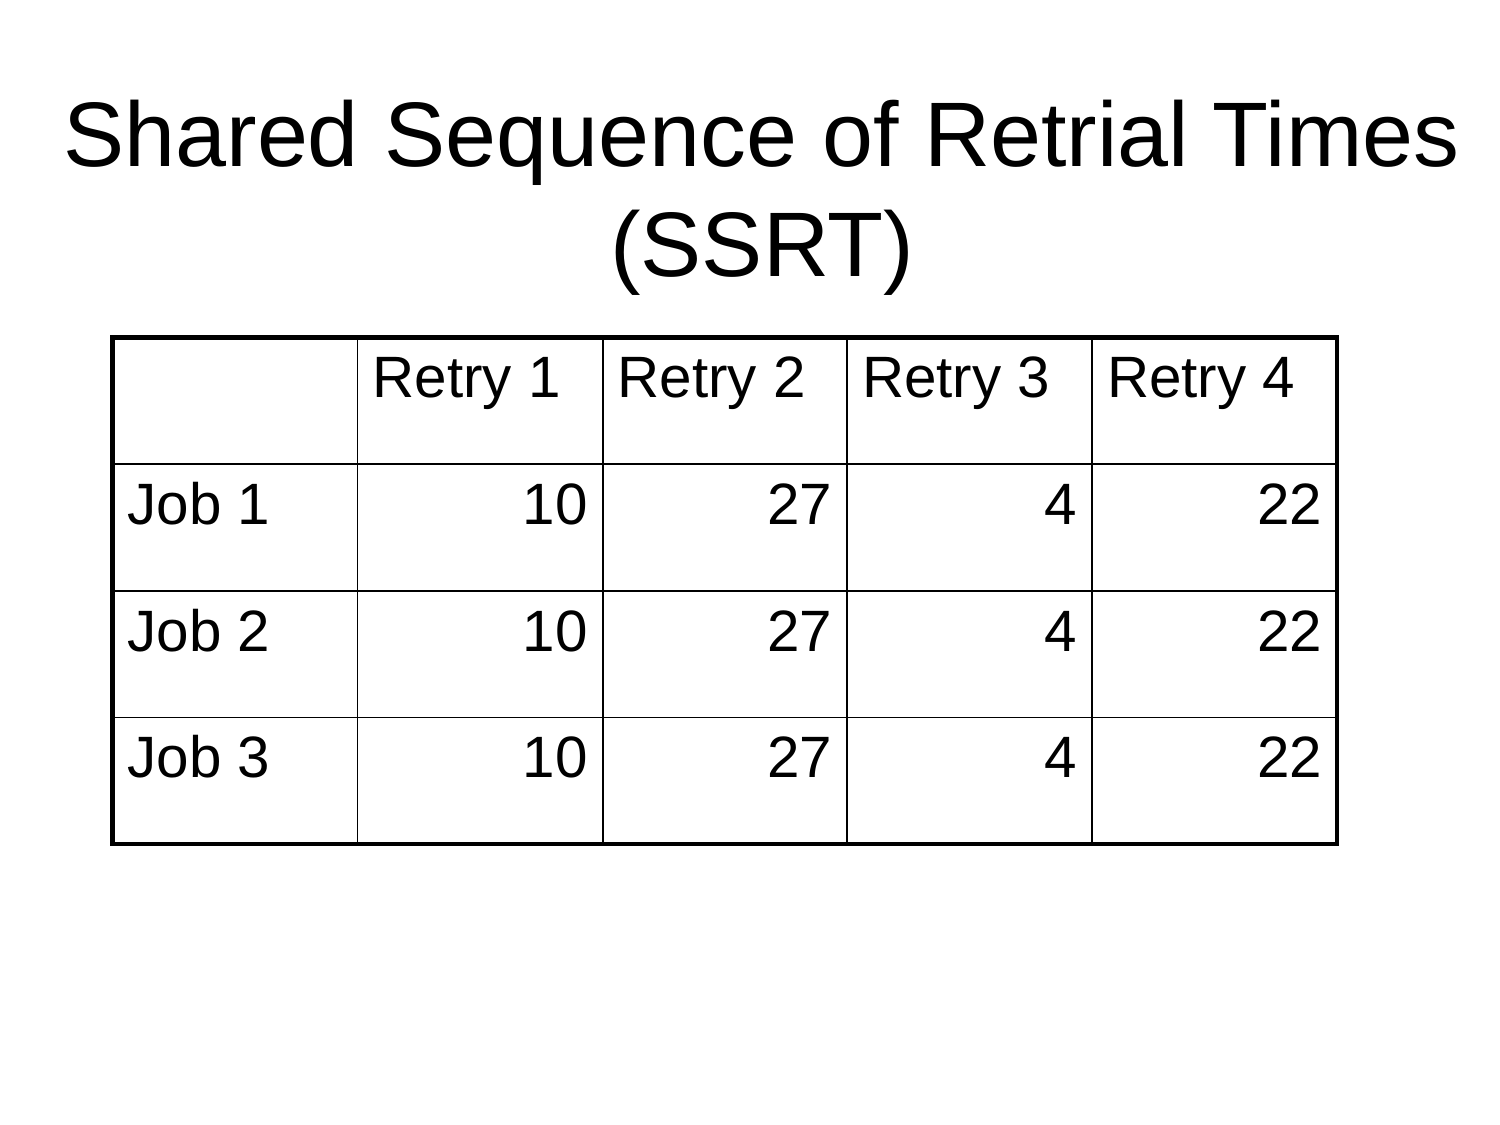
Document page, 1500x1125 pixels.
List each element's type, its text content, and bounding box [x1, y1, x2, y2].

table_cell 4 [848, 592, 1091, 717]
table_header Retry 3 [848, 340, 1091, 463]
table_cell 22 [1093, 465, 1335, 590]
table_header Retry 2 [604, 340, 846, 463]
table_cell Job 3 [115, 718, 357, 842]
table_cell 10 [358, 592, 602, 717]
table_cell 22 [1093, 718, 1335, 842]
table_header Retry 4 [1093, 340, 1335, 463]
table_cell 10 [358, 465, 602, 590]
table_header Retry 1 [358, 340, 602, 463]
table_cell Job 2 [115, 592, 357, 717]
table_cell 22 [1093, 592, 1335, 717]
table_cell 4 [848, 718, 1091, 842]
table_cell 10 [358, 718, 602, 842]
title Shared Sequence of Retrial Times (SSRT) [24, 44, 1500, 326]
table_header [115, 340, 357, 463]
table_cell 4 [848, 465, 1091, 590]
table_cell 27 [604, 718, 846, 842]
table_cell 27 [604, 465, 846, 590]
table_cell 27 [604, 592, 846, 717]
table_cell Job 1 [115, 465, 357, 590]
